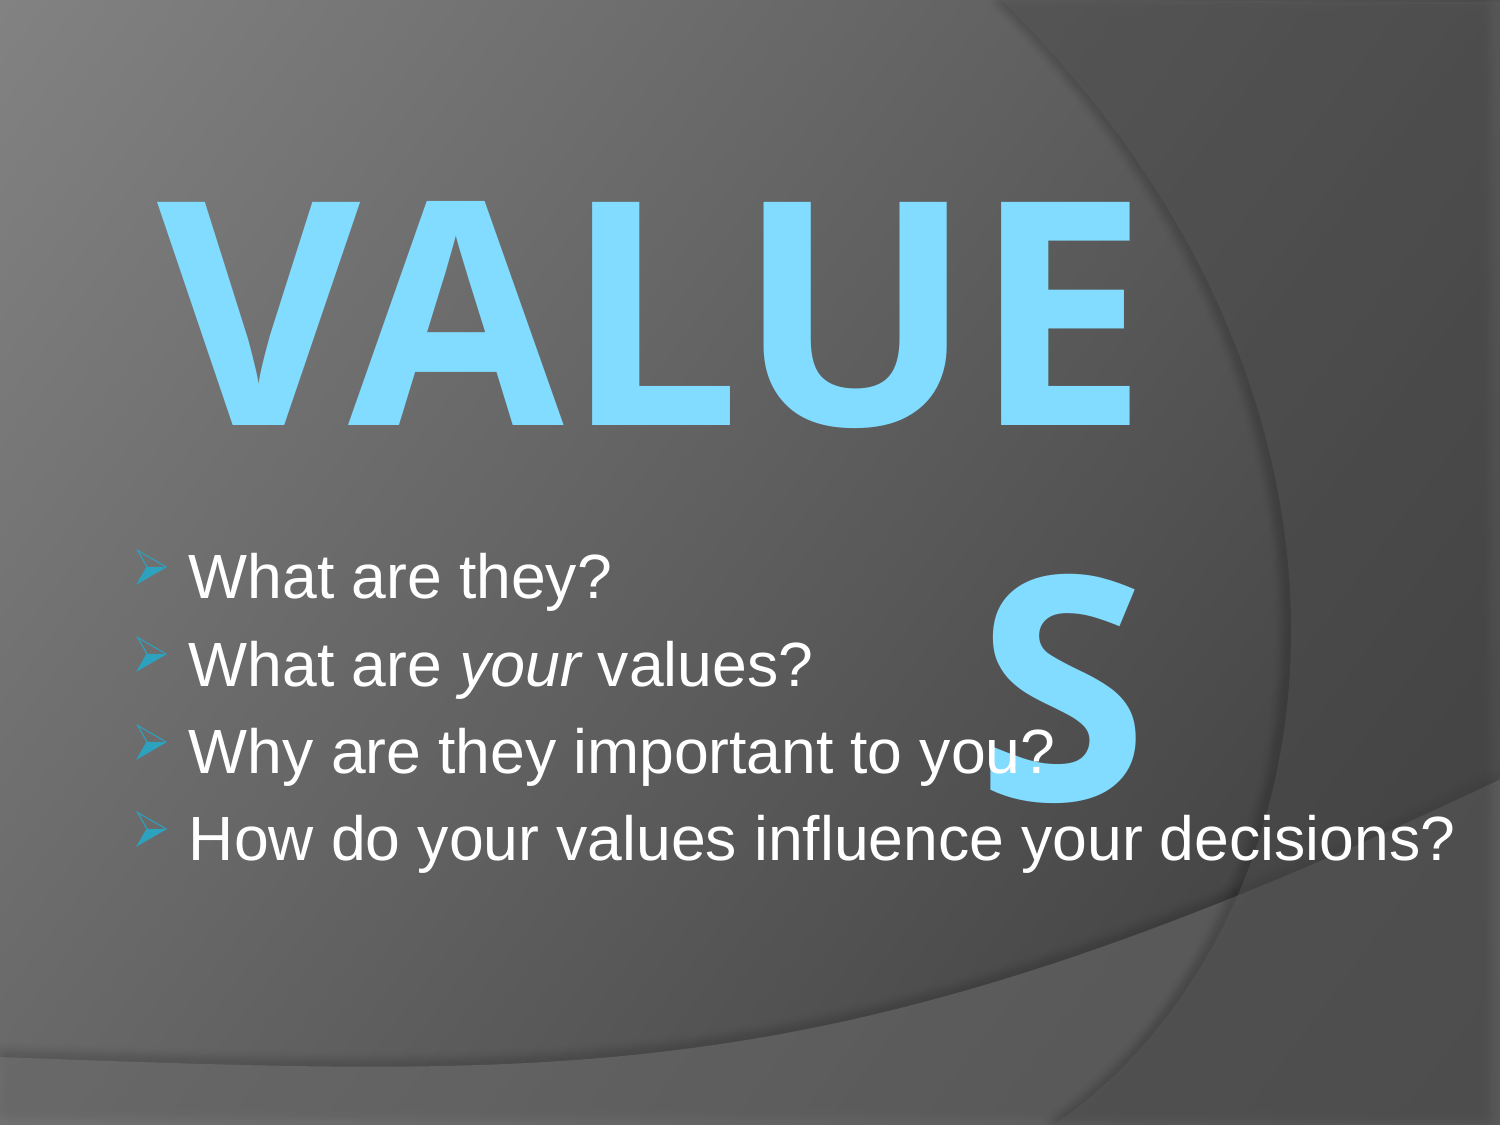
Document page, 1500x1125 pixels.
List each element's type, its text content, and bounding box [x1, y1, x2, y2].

subtitle What are they? What are your values? Why are they important to you? How do your values influence your decisions? [117, 468, 1500, 874]
title Values [93, 105, 1157, 483]
